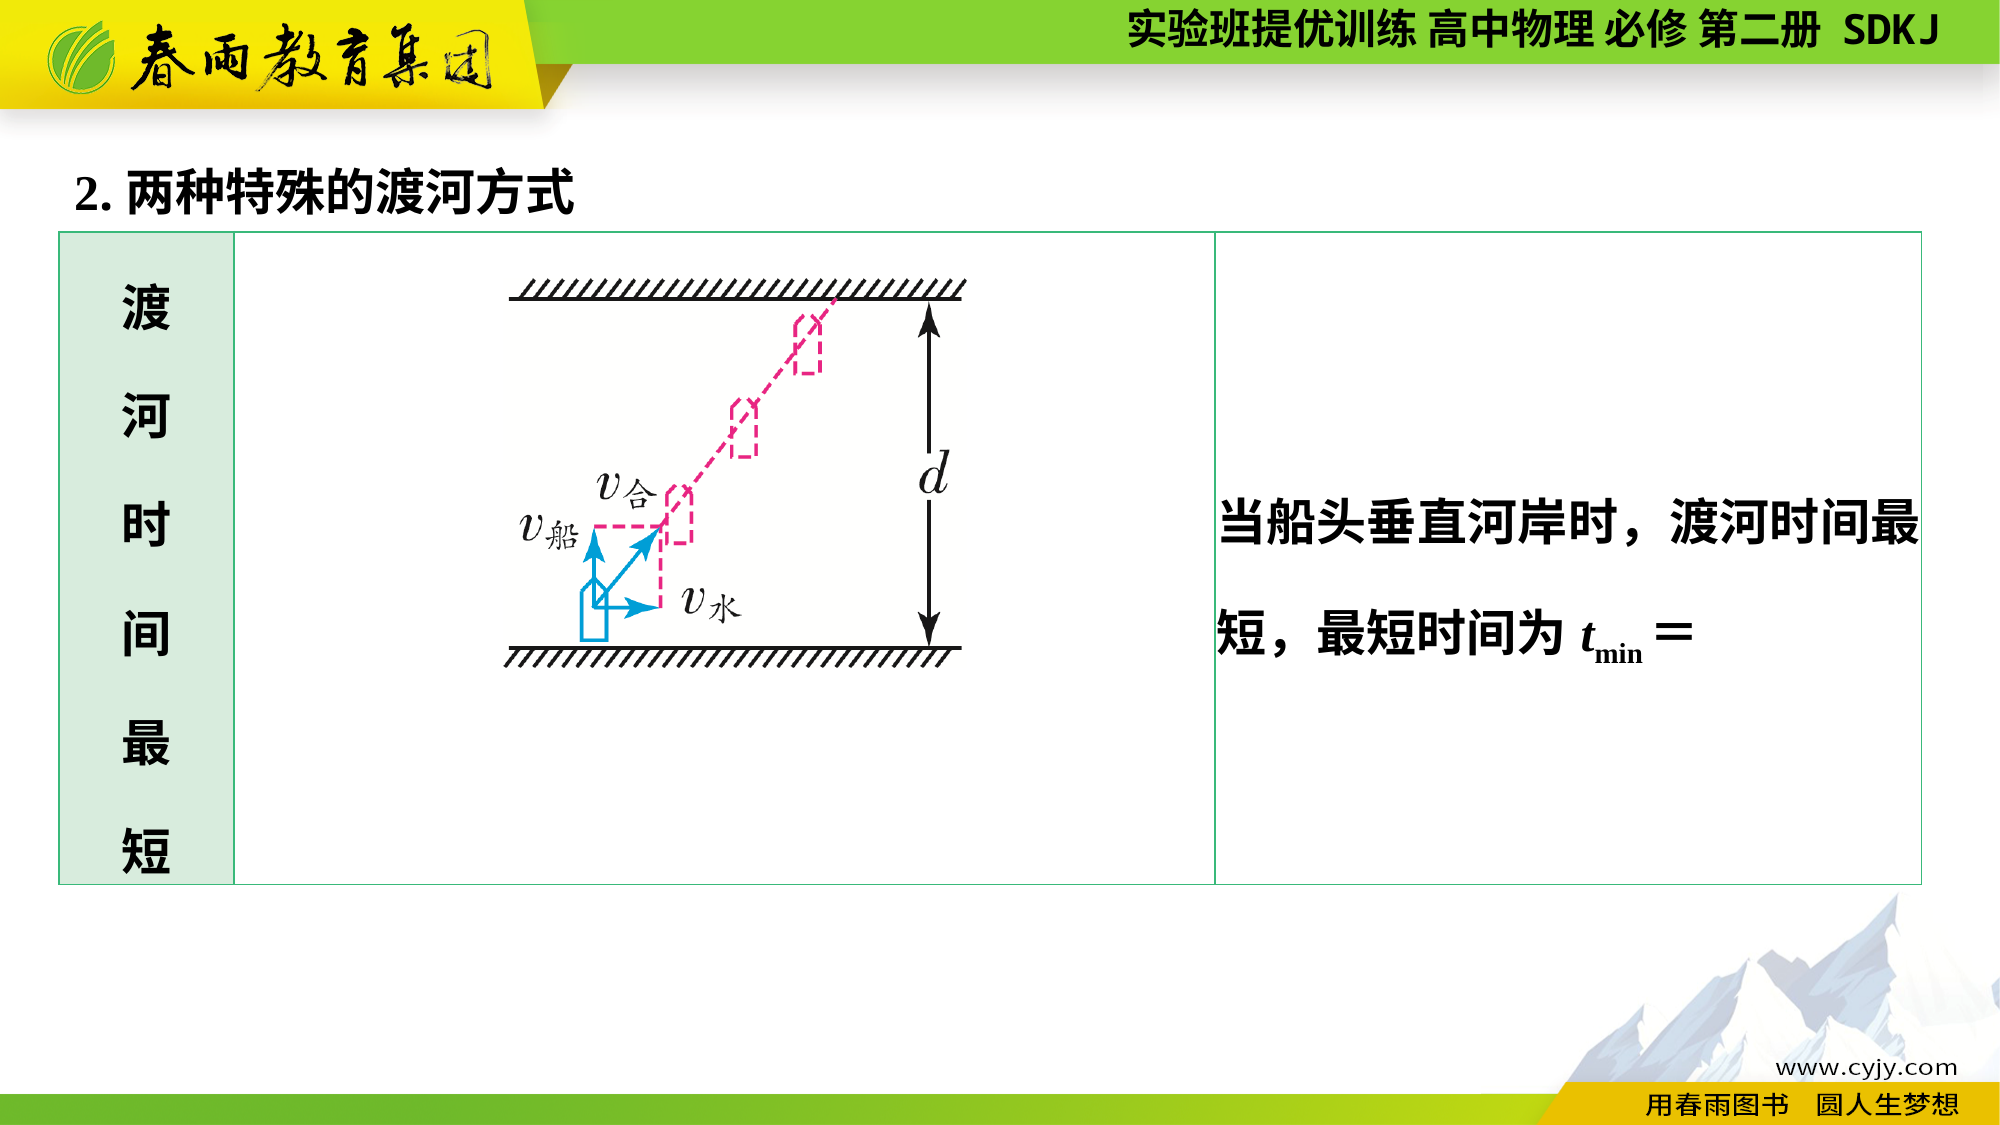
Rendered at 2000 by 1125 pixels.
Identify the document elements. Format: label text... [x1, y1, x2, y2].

picture [0, 0, 2000, 1125]
list 2.两种特殊的渡河方式 [59, 122, 1944, 217]
